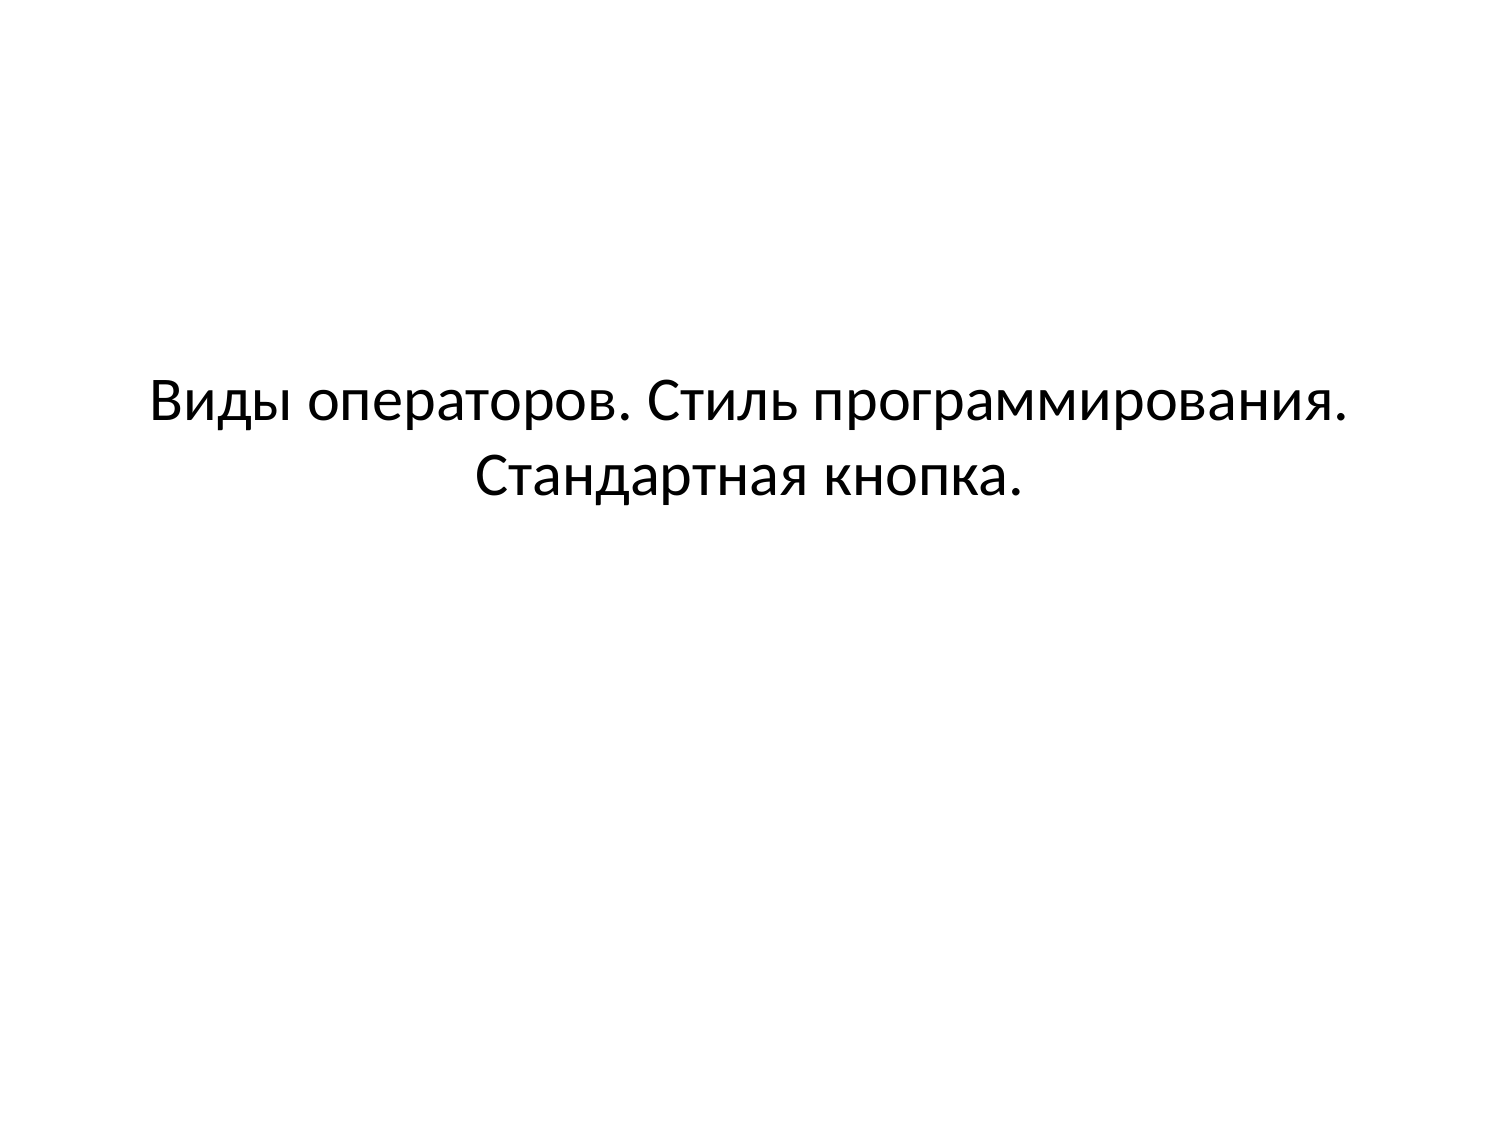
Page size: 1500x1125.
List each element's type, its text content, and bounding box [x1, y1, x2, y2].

title Виды операторов. Стиль программирования. Стандартная кнопка. [112, 349, 1388, 591]
